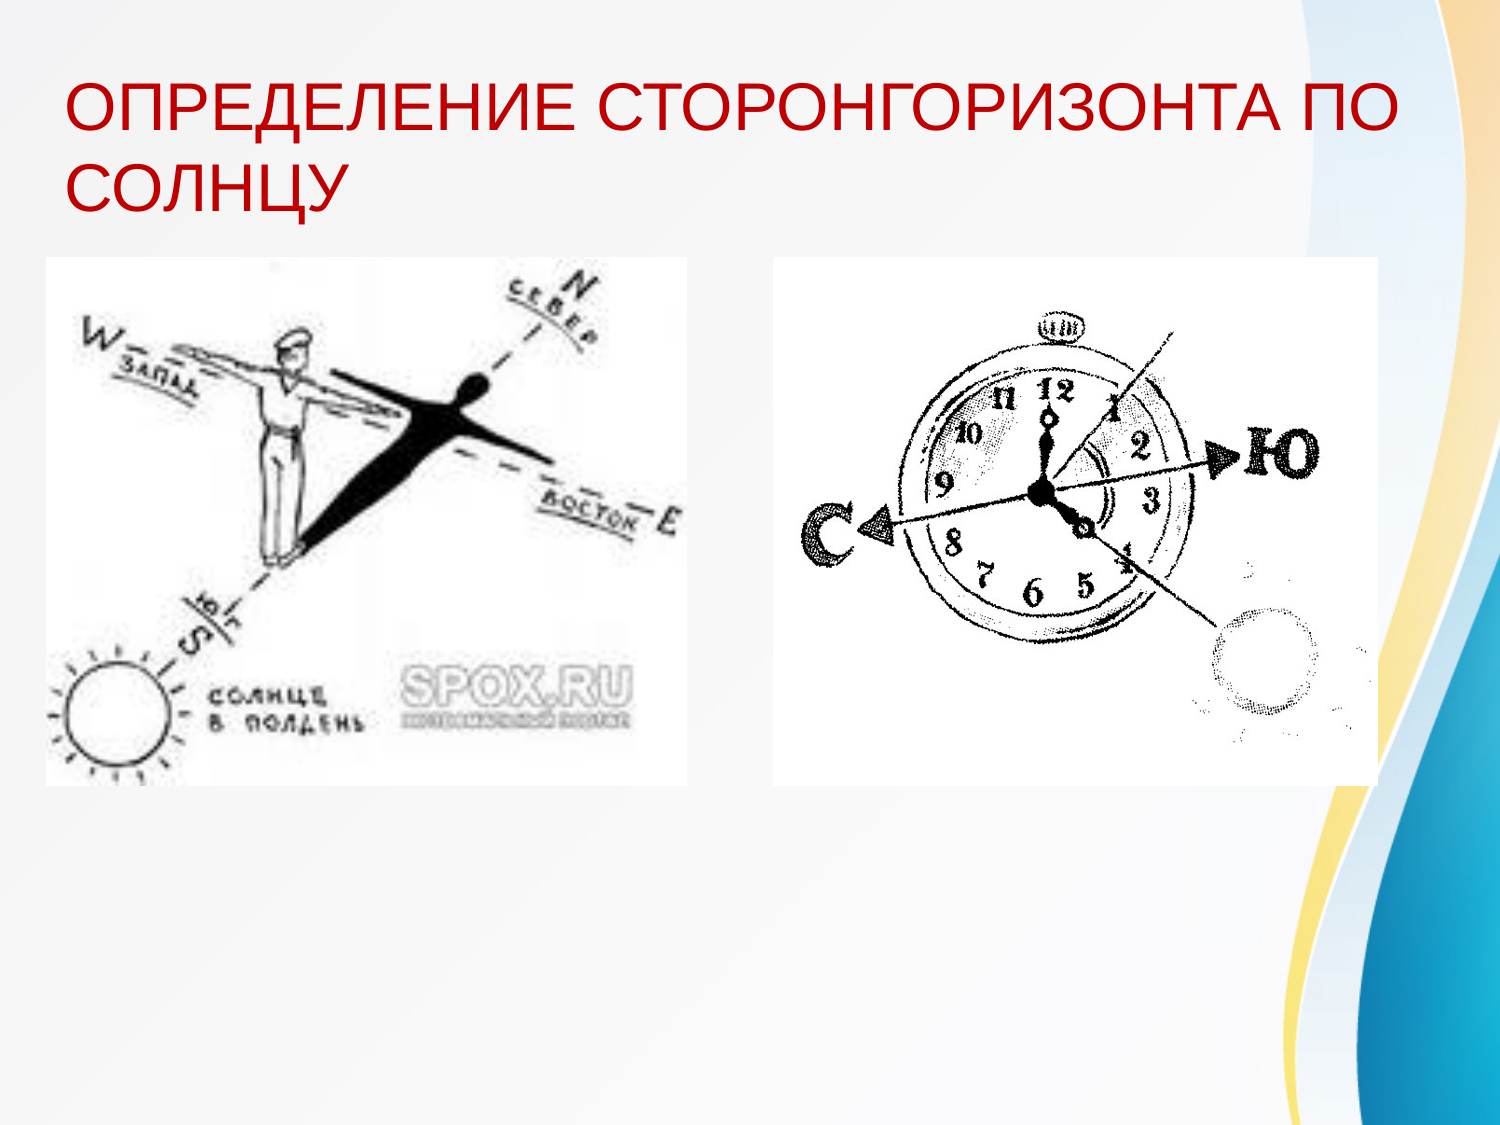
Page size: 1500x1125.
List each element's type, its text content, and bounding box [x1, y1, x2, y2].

title ОПРЕДЕЛЕНИЕ СТОРОНГОРИЗОНТА ПО СОЛНЦУ [49, 74, 1476, 213]
picture [0, 0, 1500, 1125]
